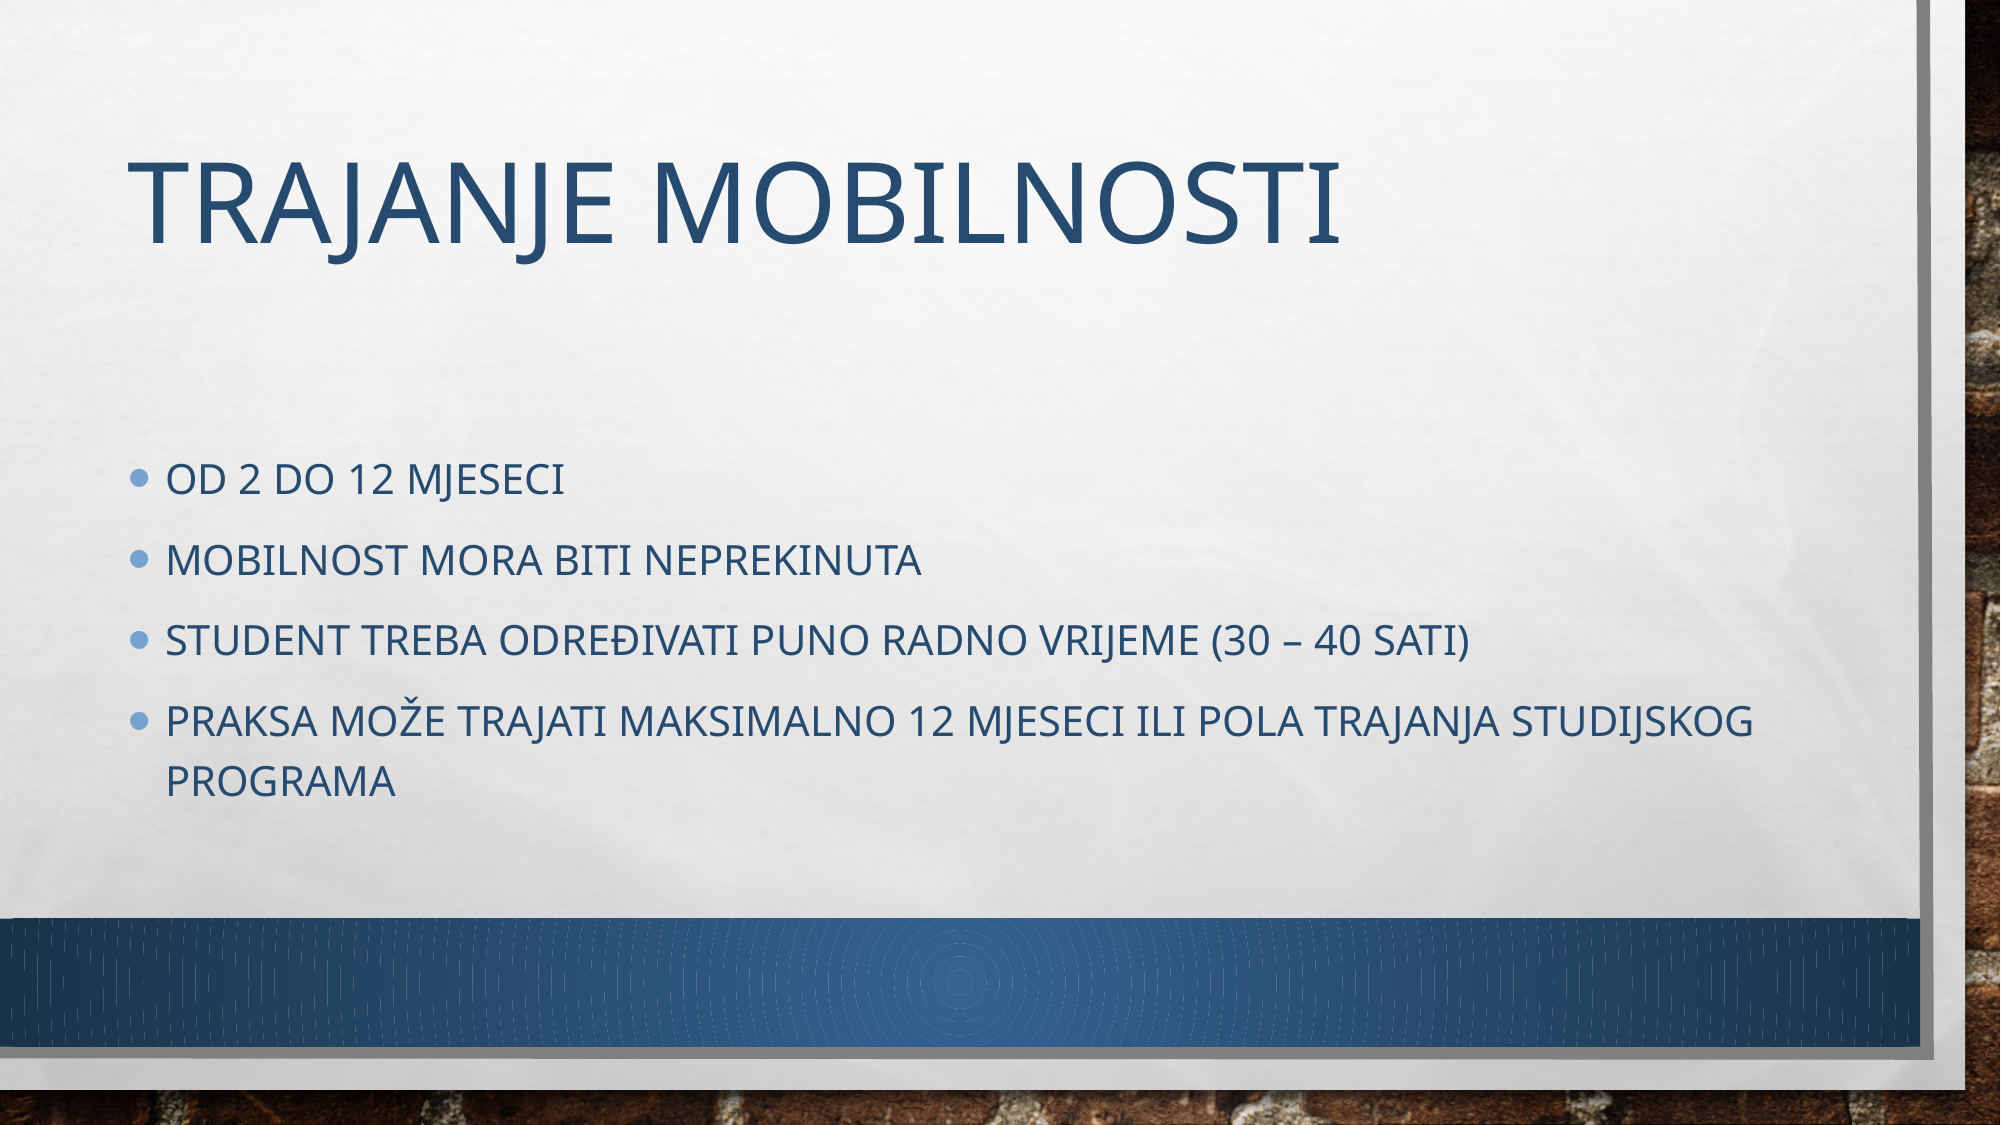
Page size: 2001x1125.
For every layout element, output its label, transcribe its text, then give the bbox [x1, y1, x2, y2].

list Od 2 do 12 mjeseci Mobilnost mora biti neprekinuta Student treba određivati puno radno vrijeme (30 – 40 sati) Praksa može trajati maksimalno 12 mjeseci ili pola trajanja studijskog programa [112, 269, 1818, 979]
picture [0, 0, 2000, 1125]
title Trajanje mobilnosti [112, 112, 1818, 269]
